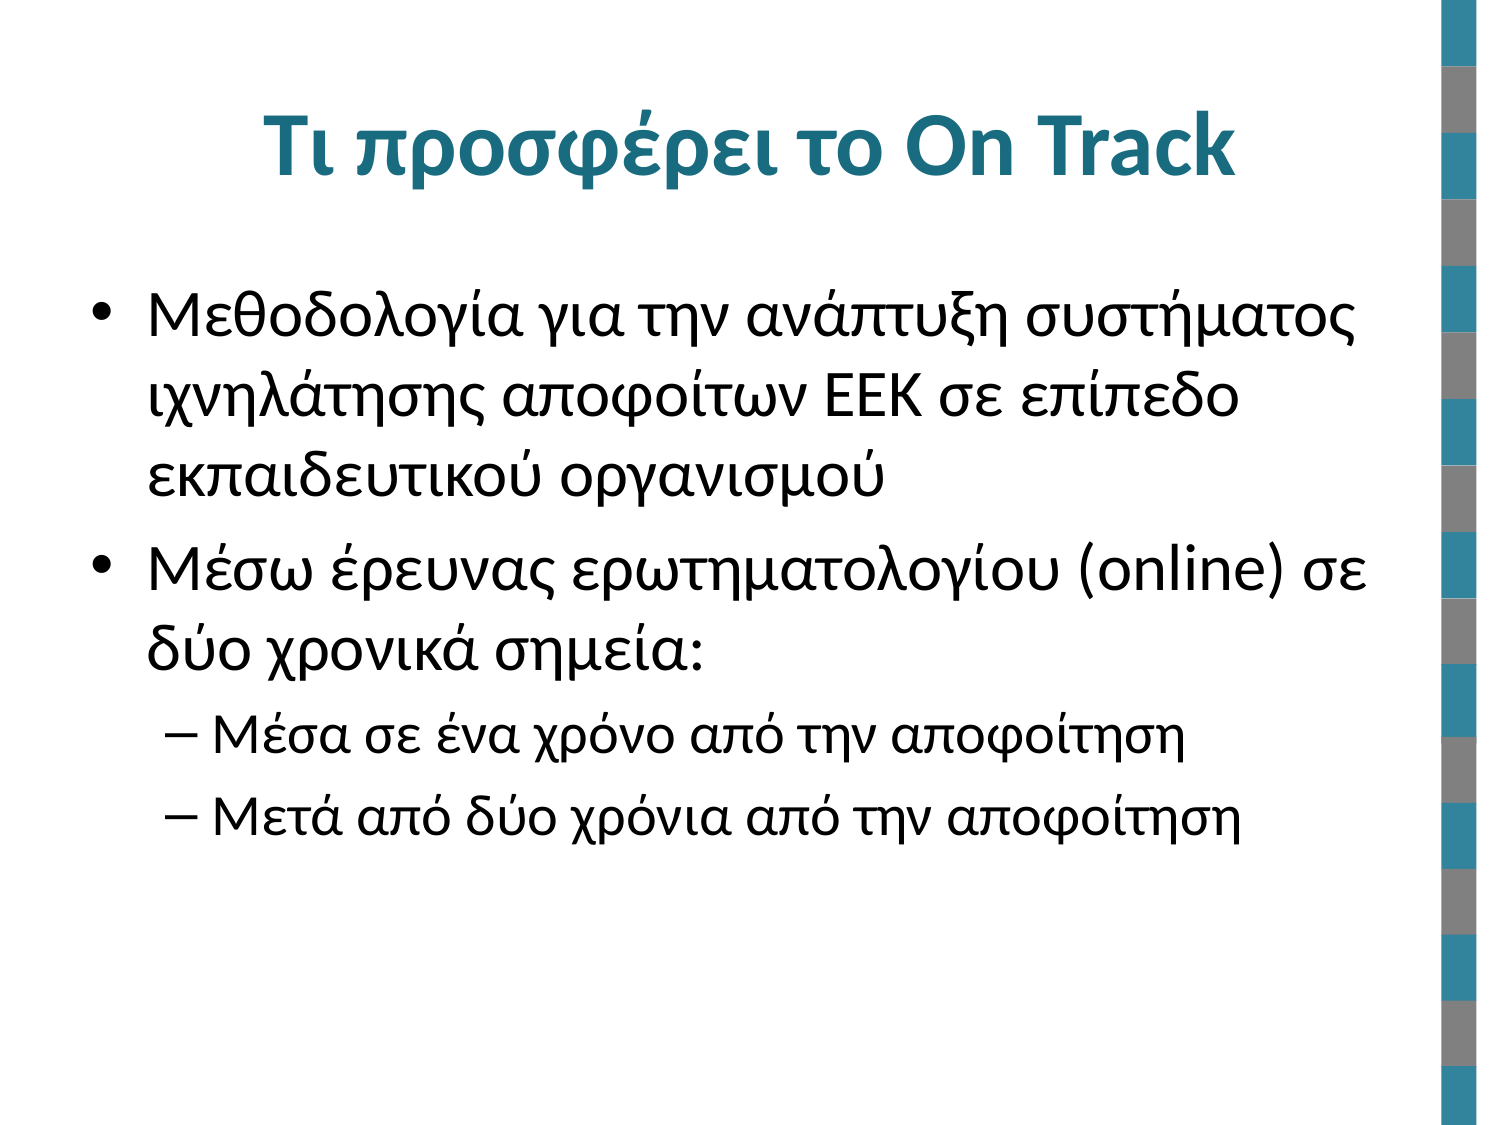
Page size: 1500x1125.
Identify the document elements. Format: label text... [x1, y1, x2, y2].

list Μεθοδολογία για την ανάπτυξη συστήματος ιχνηλάτησης αποφοίτων ΕΕΚ σε επίπεδο εκπαιδευτικού οργανισμού Μέσω έρευνας ερωτηματολογίου (online) σε δύο χρονικά σημεία: Μέσα σε ένα χρόνο από την αποφοίτηση Μετά από δύο χρόνια από την αποφοίτηση [75, 262, 1425, 1005]
title Τι προσφέρει το On Track [75, 45, 1425, 233]
